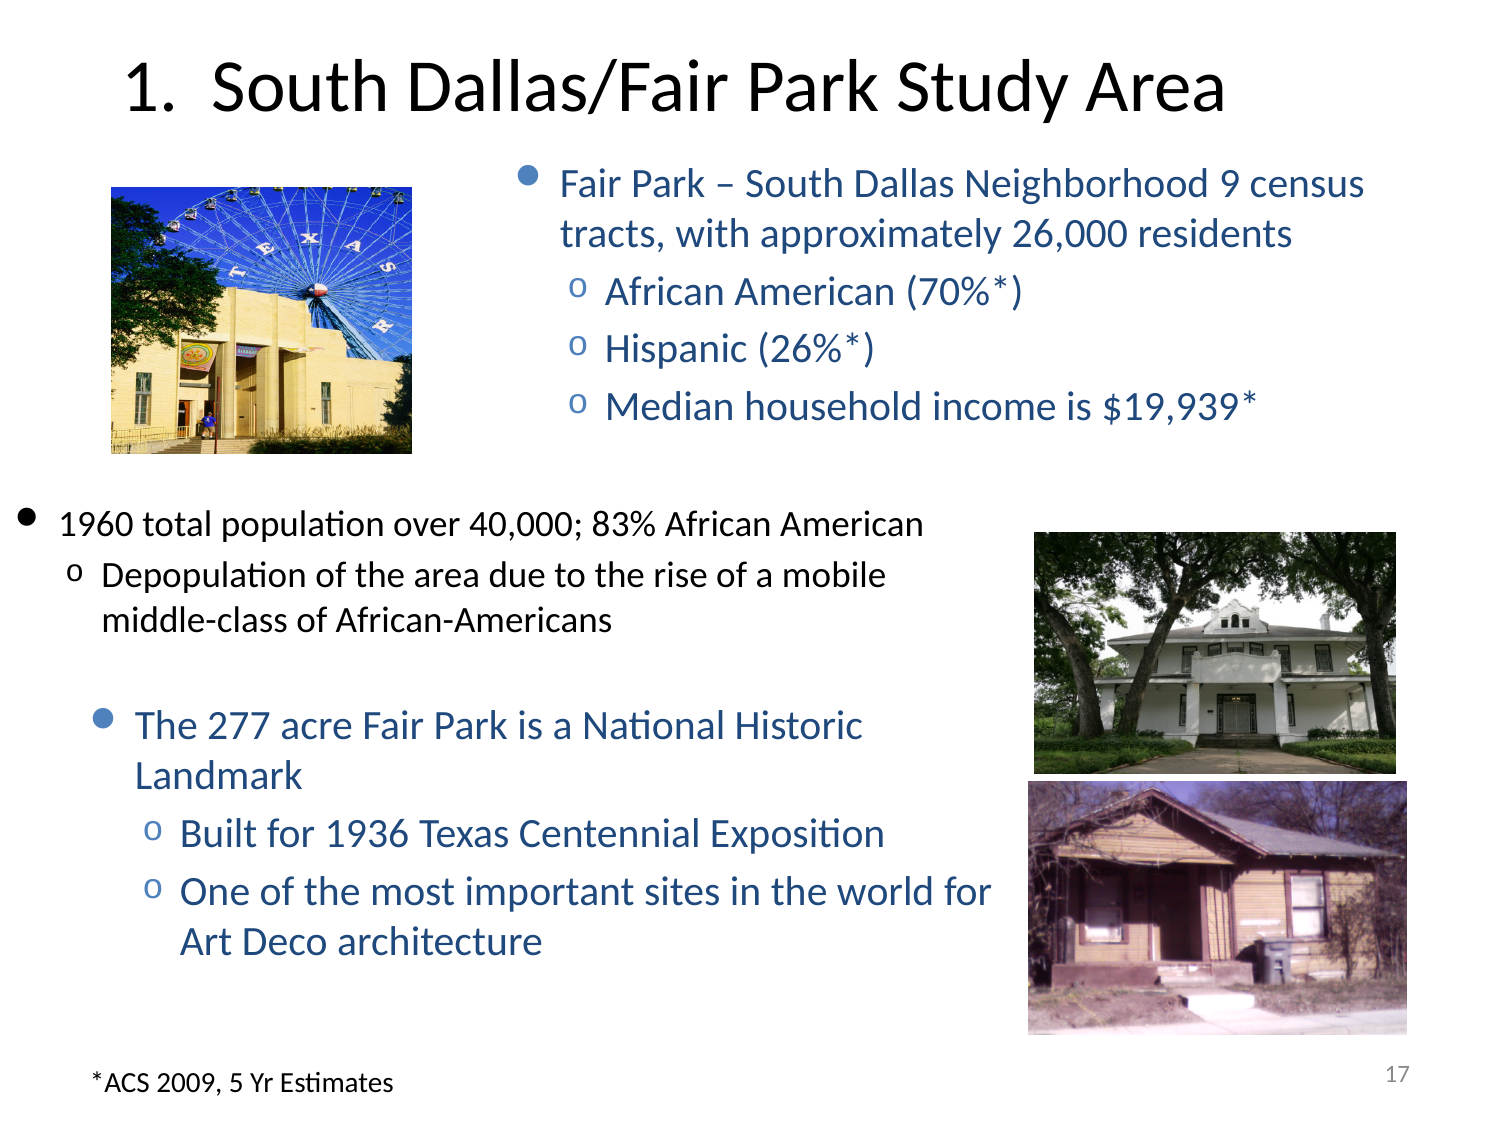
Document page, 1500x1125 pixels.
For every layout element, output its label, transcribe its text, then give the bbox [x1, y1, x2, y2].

slide_number 17 [1074, 1042, 1425, 1103]
list 1960 total population over 40,000; 83% African American Depopulation of the area due to the rise of a mobile middle-class of African-Americans [0, 491, 954, 691]
text_box Fair Park – South Dallas Neighborhood 9 census tracts, with approximately 26,000 residents African American (70%*) Hispanic (26%*) Median household income is $19,939* [500, 148, 1407, 437]
text_box The 277 acre Fair Park is a National Historic Landmark Built for 1936 Texas Centennial Exposition One of the most important sites in the world for Art Deco architecture [74, 690, 1029, 1016]
picture [1033, 532, 1396, 775]
picture [111, 187, 412, 454]
title 1. South Dallas/Fair Park Study Area [0, 14, 1350, 149]
picture [1028, 781, 1407, 1036]
text_box *ACS 2009, 5 Yr Estimates [74, 1055, 826, 1125]
